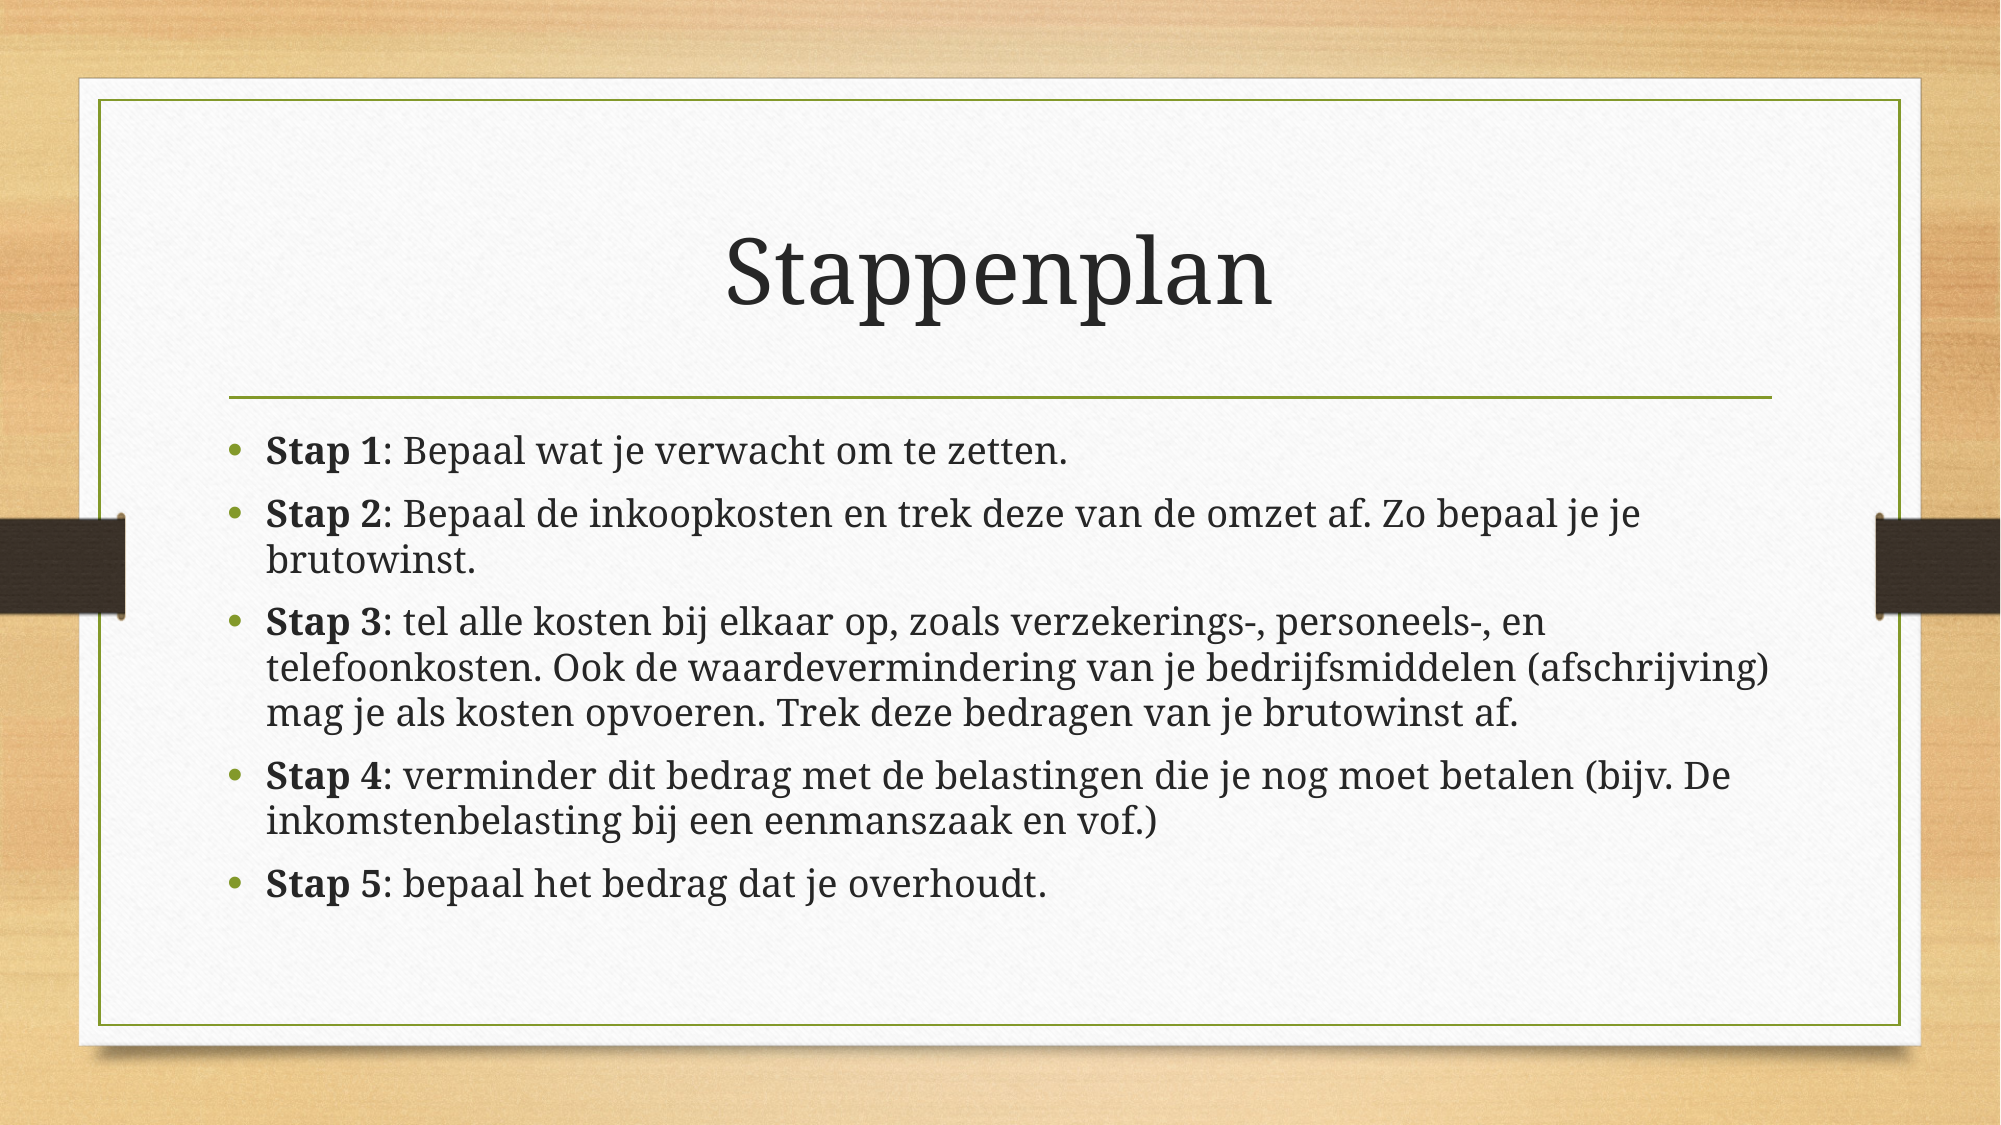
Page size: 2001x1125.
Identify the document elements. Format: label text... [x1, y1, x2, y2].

picture [0, 0, 2001, 1125]
title Stappenplan [212, 161, 1788, 375]
list Stap 1: Bepaal wat je verwacht om te zetten. Stap 2: Bepaal de inkoopkosten en trek deze van de omzet af. Zo bepaal je je brutowinst. Stap 3: tel alle kosten bij elkaar op, zoals verzekerings-, personeels-, en telefoonkosten. Ook de waardevermindering van je bedrijfsmiddelen (afschrijving) mag je als kosten opvoeren. Trek deze bedragen van je brutowinst af. Stap 4: verminder dit bedrag met de belastingen die je nog moet betalen (bijv. De inkomstenbelasting bij een eenmanszaak en vof.) Stap 5: bepaal het bedrag dat je overhoudt. [212, 419, 1788, 964]
